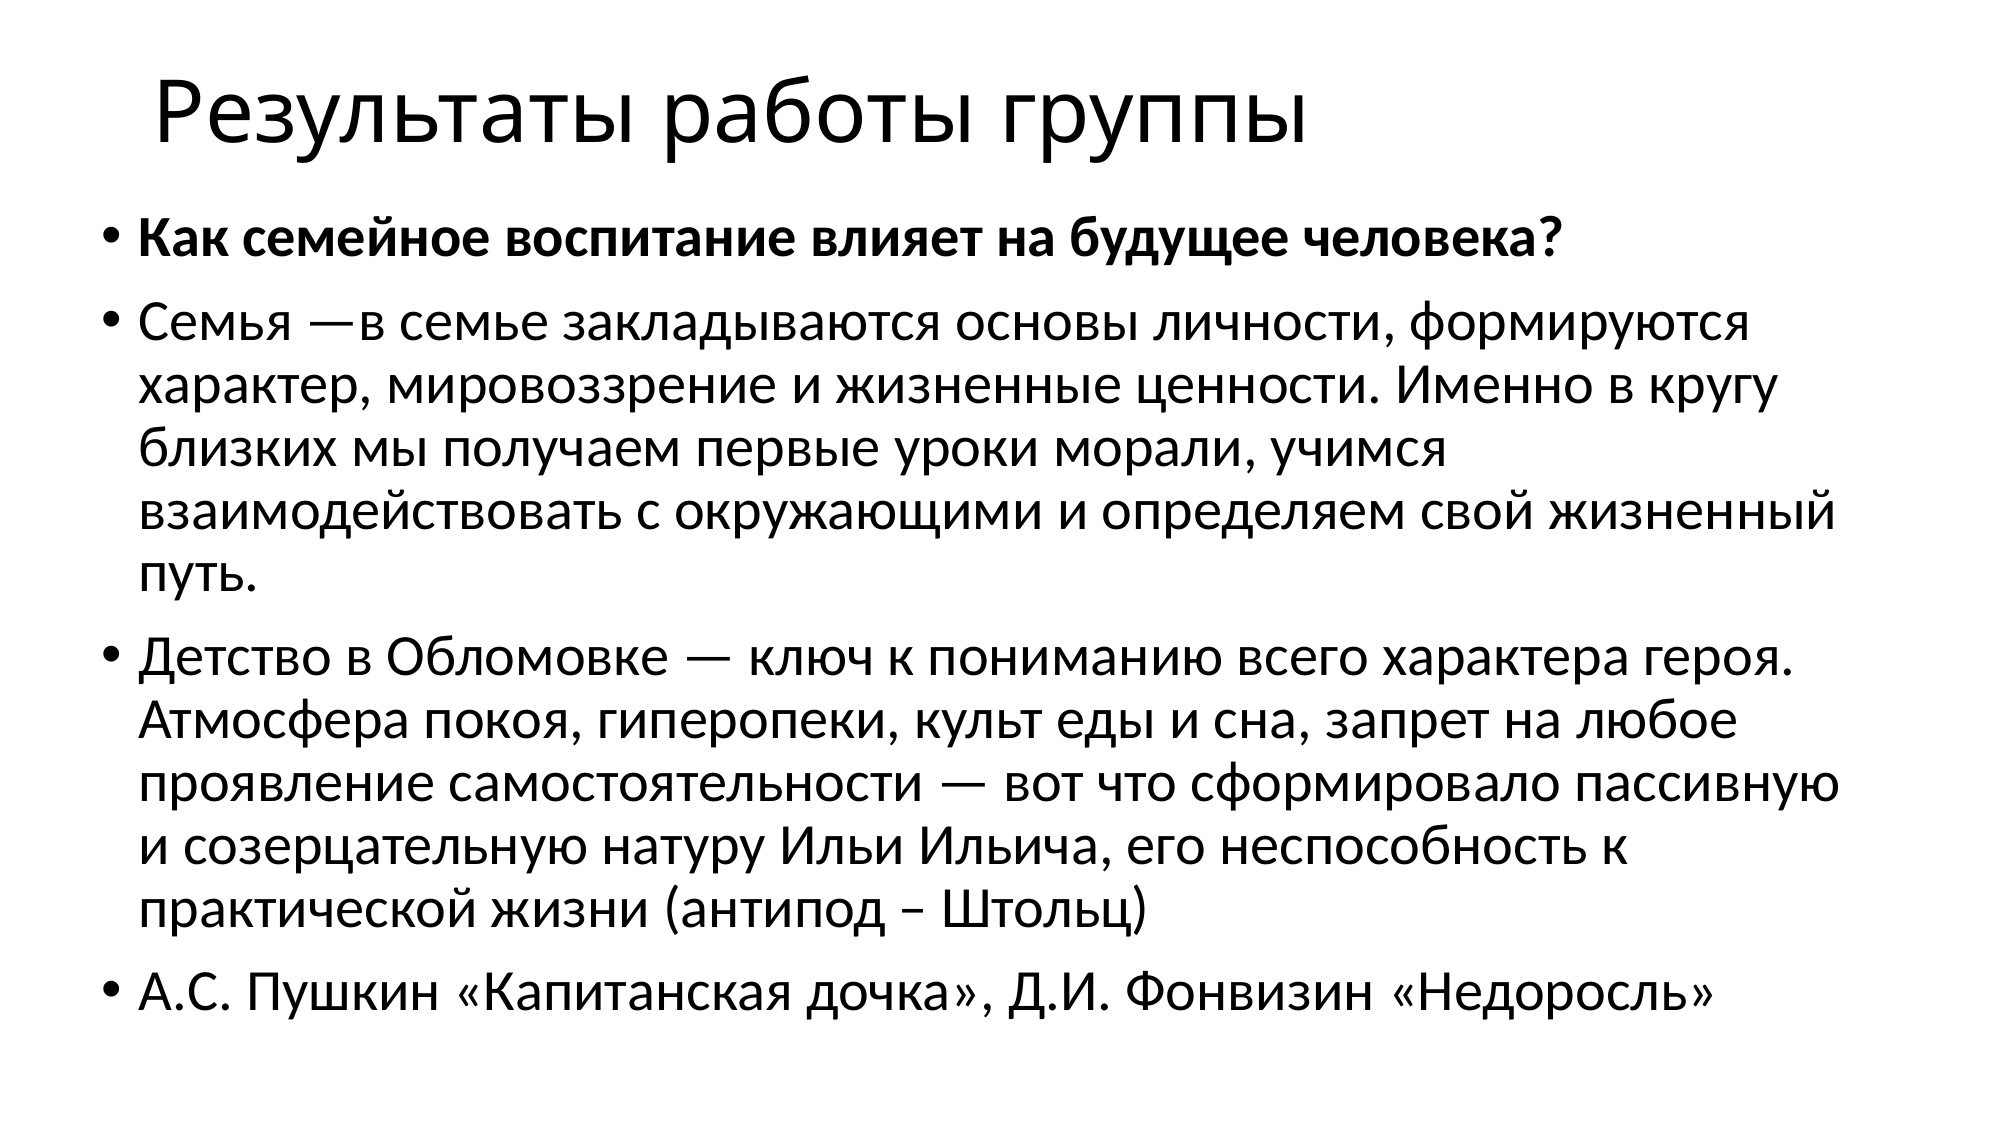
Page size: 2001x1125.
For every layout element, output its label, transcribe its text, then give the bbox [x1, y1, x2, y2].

list Как семейное воспитание влияет на будущее человека? Семья —в семье закладываются основы личности, формируются характер, мировоззрение и жизненные ценности. Именно в кругу близких мы получаем первые уроки морали, учимся взаимодействовать с окружающими и определяем свой жизненный путь. Детство в Обломовке — ключ к пониманию всего характера героя. Атмосфера покоя, гиперопеки, культ еды и сна, запрет на любое проявление самостоятельности — вот что сформировало пассивную и созерцательную натуру Ильи Ильича, его неспособность к практической жизни (антипод – Штольц) А.С. Пушкин «Капитанская дочка», Д.И. Фонвизин «Недоросль» [86, 199, 1863, 1100]
title Результаты работы группы [137, 59, 1863, 170]
